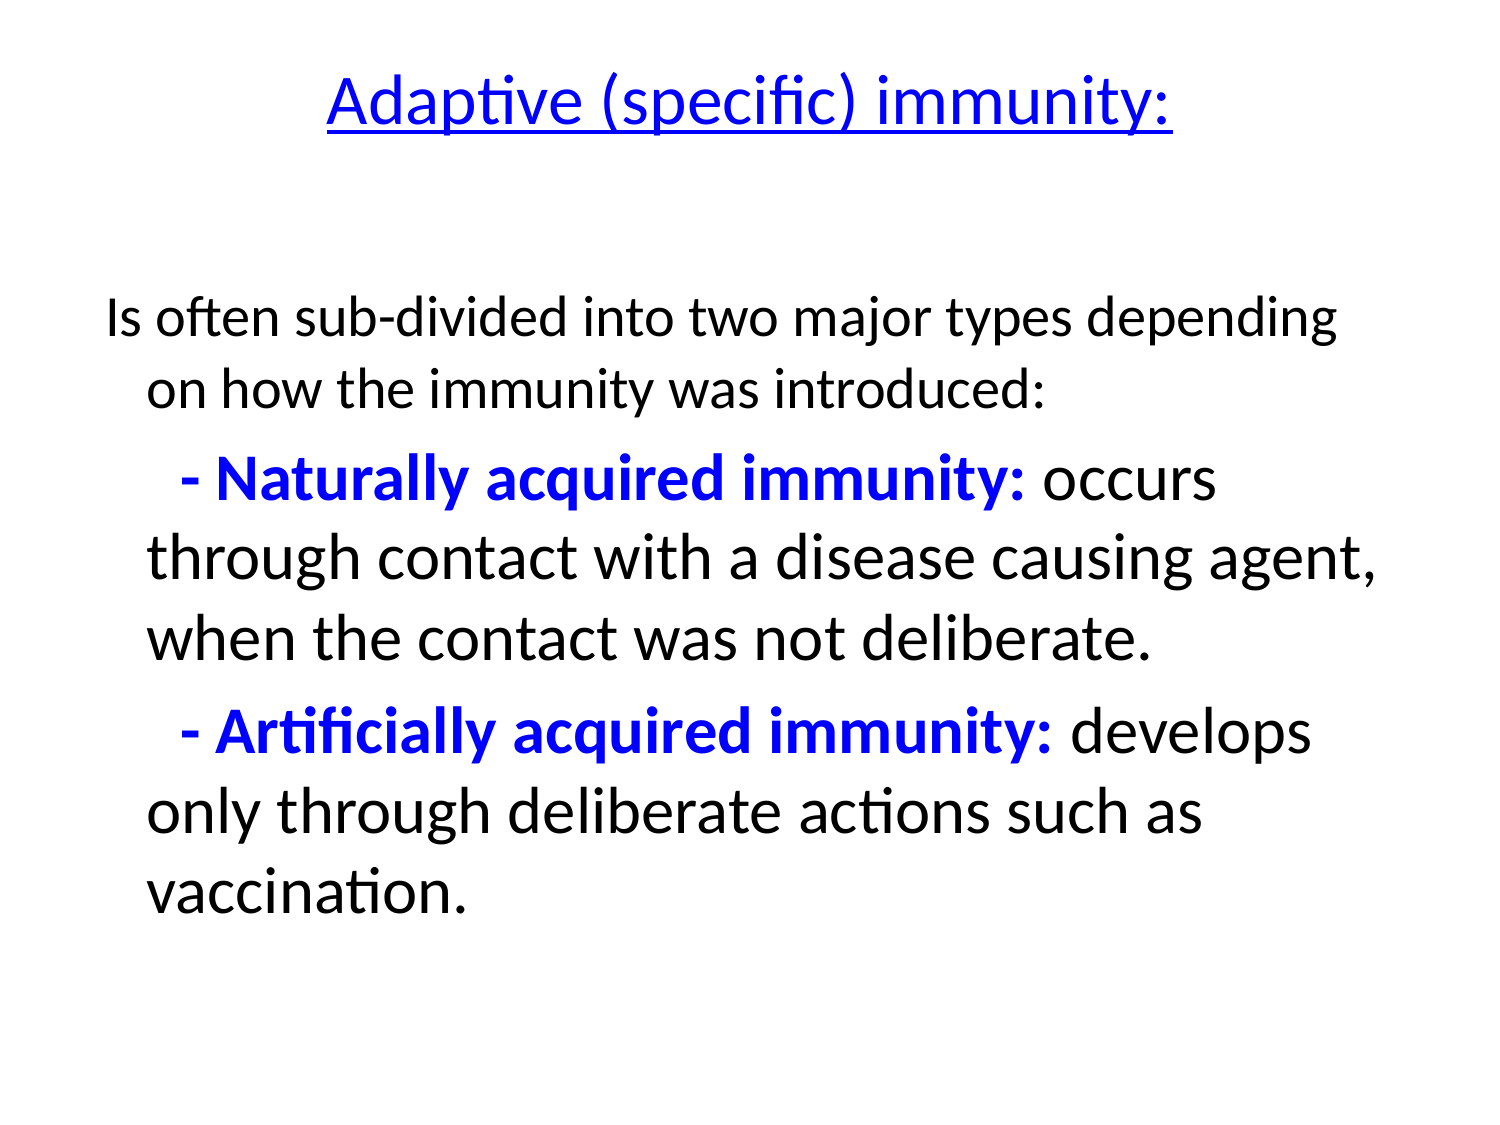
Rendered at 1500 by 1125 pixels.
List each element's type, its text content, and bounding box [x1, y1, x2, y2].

title Adaptive (specific) immunity: [75, 45, 1425, 233]
list Is often sub-divided into two major types depending on how the immunity was introduced: - Naturally acquired immunity: occurs through contact with a disease causing agent, when the contact was not deliberate. - Artificially acquired immunity: develops only through deliberate actions such as vaccination. [75, 262, 1425, 1005]
